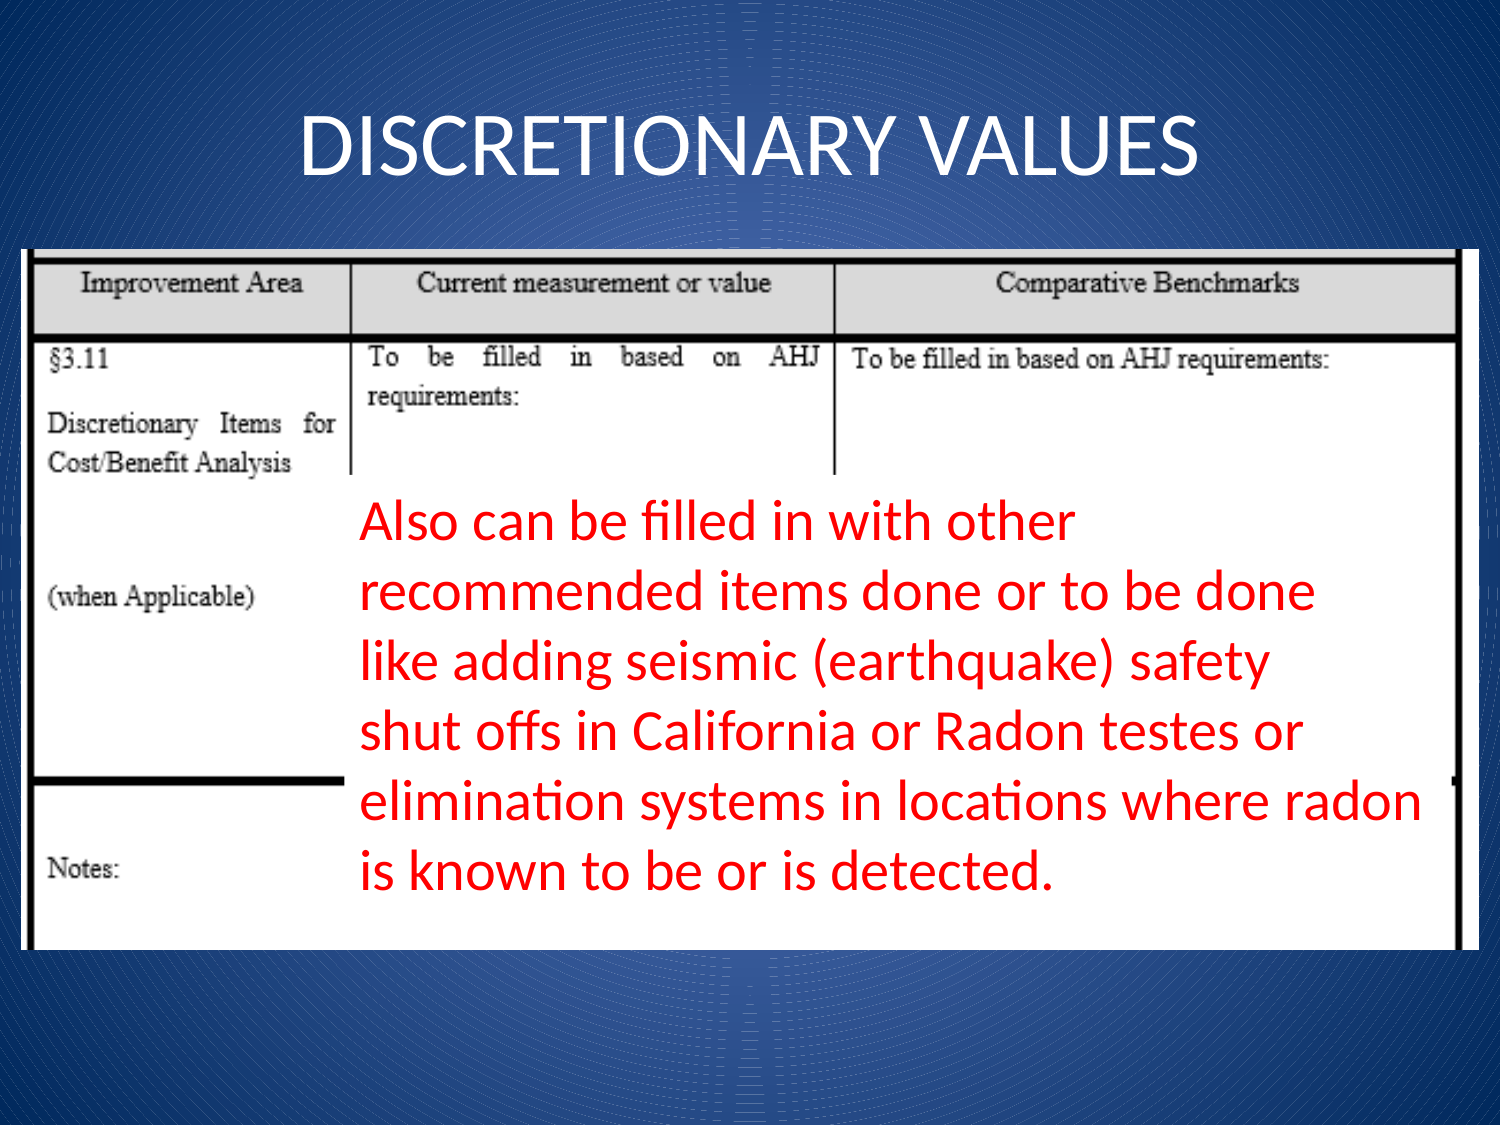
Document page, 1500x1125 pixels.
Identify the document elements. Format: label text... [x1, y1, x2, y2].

title Discretionary VALUES [75, 45, 1425, 233]
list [20, 249, 1479, 951]
